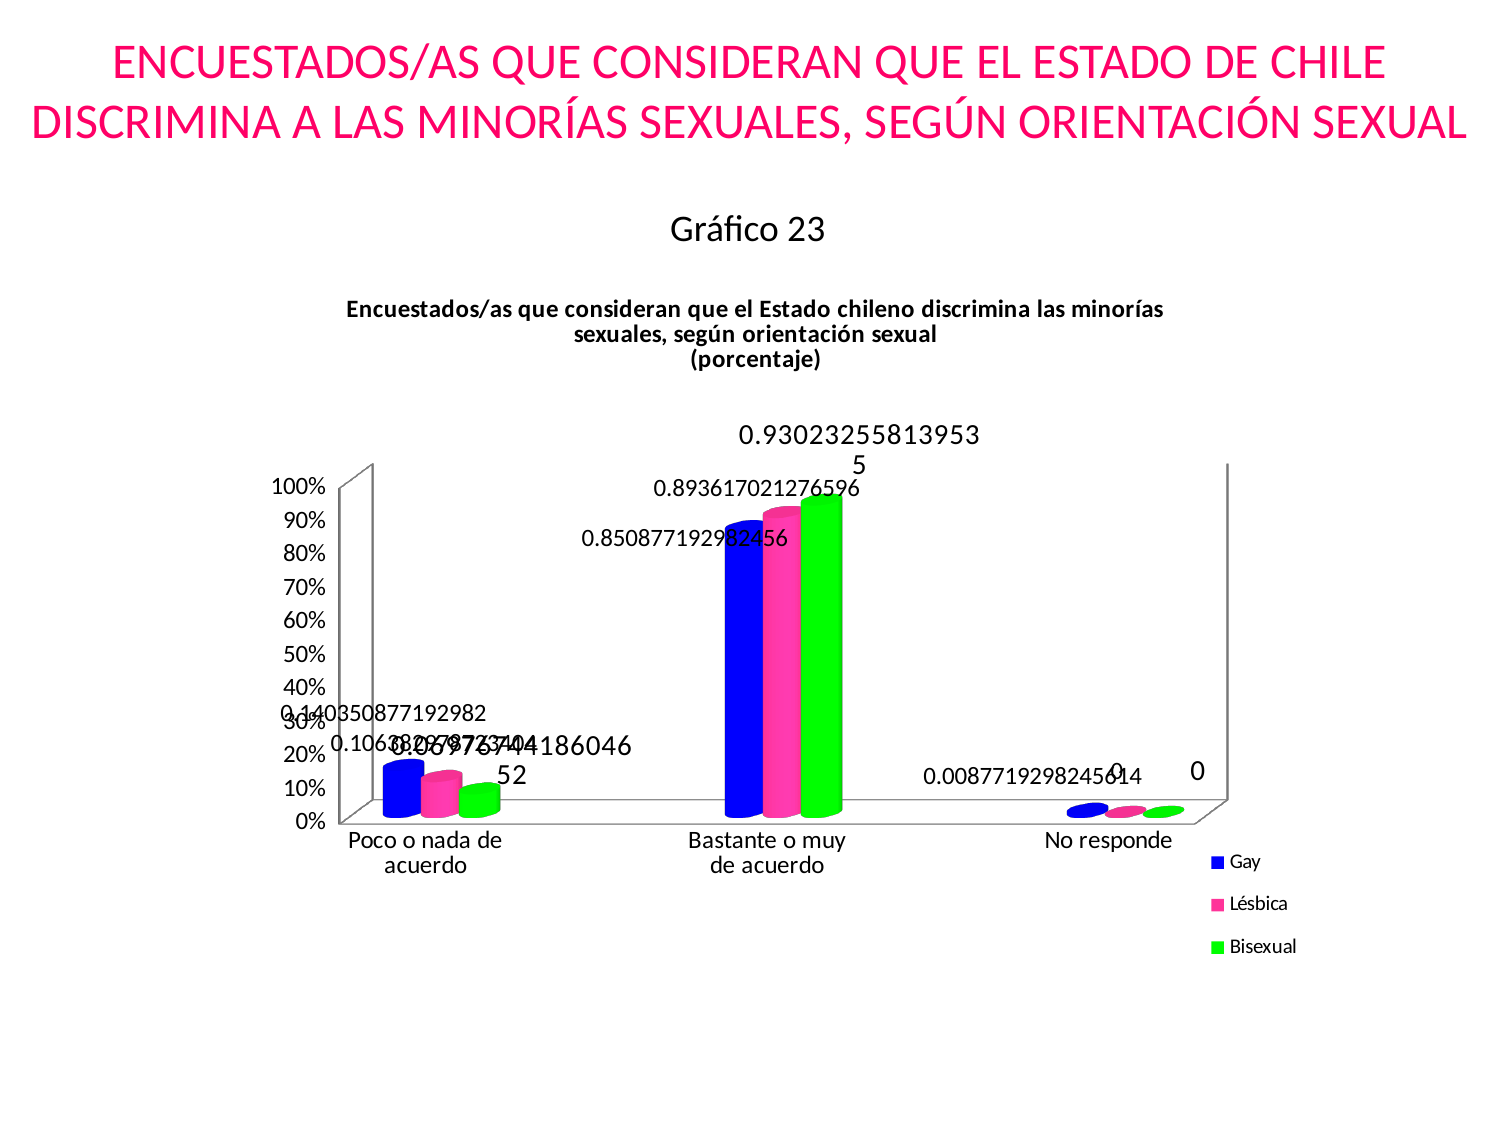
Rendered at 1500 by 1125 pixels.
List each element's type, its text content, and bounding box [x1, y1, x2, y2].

chart [229, 290, 1341, 1047]
text_box Gráfico 23 [655, 196, 868, 256]
text_box ENCUESTADOS/AS QUE CONSIDERAN QUE EL ESTADO DE CHILE DISCRIMINA A LAS MINORÍAS SEXUALES, SEGÚN ORIENTACIÓN SEXUAL [0, 0, 1500, 178]
